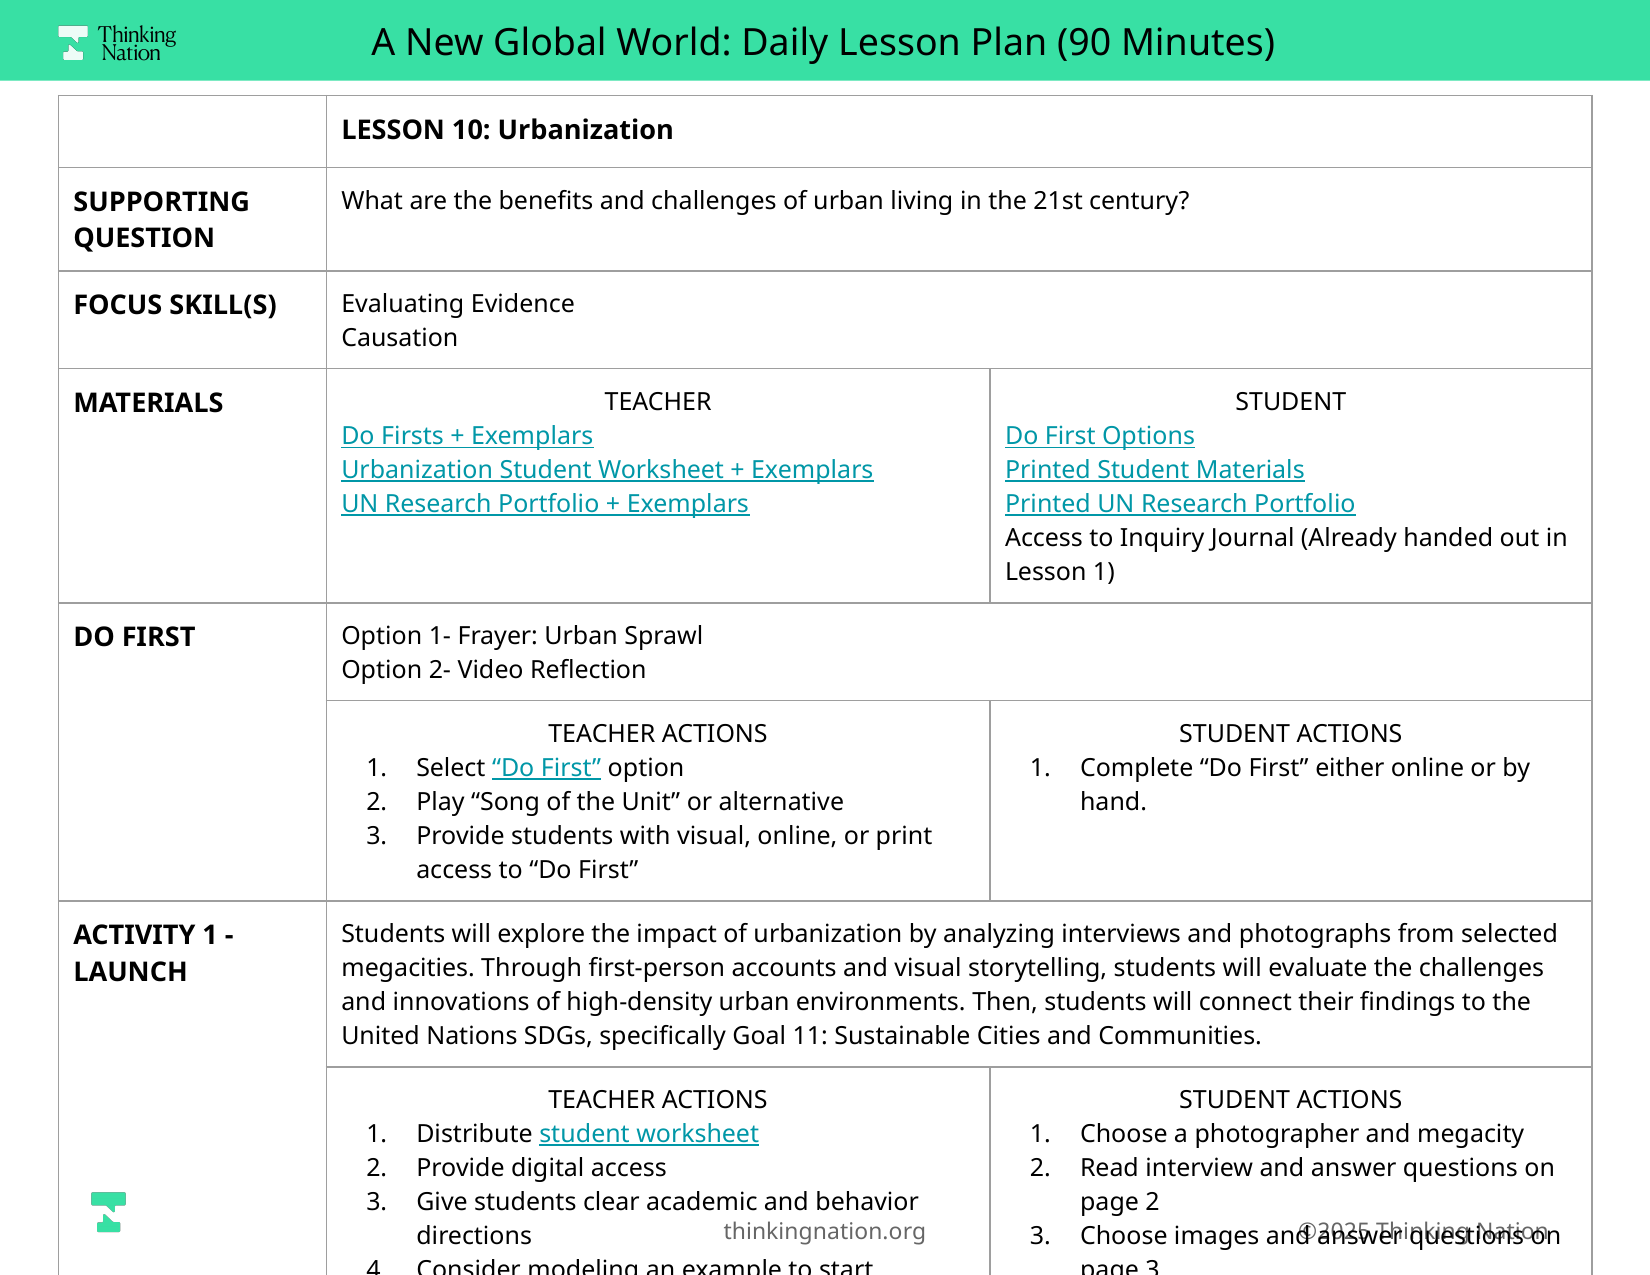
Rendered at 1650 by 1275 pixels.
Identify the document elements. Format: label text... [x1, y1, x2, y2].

table_cell Option 1- Frayer: Urban Sprawl Option 2- Video Reflection [327, 604, 1591, 700]
table_cell What are the benefits and challenges of urban living in the 21st century? [327, 168, 1591, 270]
table_cell SUPPORTING QUESTION [59, 168, 326, 270]
table_cell STUDENT ACTIONS Complete “Do First” either online or by hand. [991, 701, 1591, 900]
table_cell TEACHER Do Firsts + Exemplars Urbanization Student Worksheet + Exemplars UN Research Portfolio + Exemplars [327, 369, 989, 602]
table_cell STUDENT Do First Options Printed Student Materials Printed UN Research Portfolio Access to Inquiry Journal (Already handed out in Lesson 1) [991, 369, 1591, 602]
table_cell TEACHER ACTIONS Select “Do First” option Play “Song of the Unit” or alternative Provide students with visual, online, or print access to “Do First” [327, 701, 989, 900]
picture [80, 1184, 136, 1240]
text_box A New Global World: Daily Lesson Plan (90 Minutes) [0, 0, 1650, 81]
table_cell STUDENT ACTIONS Choose a photographer and megacity Read interview and answer questions on page 2 Choose images and answer questions on page 3 [991, 1068, 1591, 1275]
picture [45, 14, 180, 85]
table_cell ACTIVITY 1 - LAUNCH [59, 902, 326, 1275]
table_header [59, 96, 326, 167]
table_cell FOCUS SKILL(S) [59, 272, 326, 368]
table_cell MATERIALS [59, 369, 326, 602]
table_header LESSON 10: Urbanization [327, 96, 1591, 167]
table_cell TEACHER ACTIONS Distribute student worksheet Provide digital access Give students clear academic and behavior directions Consider modeling an example to start [327, 1068, 989, 1275]
table_cell DO FIRST [59, 604, 326, 900]
table_cell Evaluating Evidence Causation [327, 272, 1591, 368]
table_cell Students will explore the impact of urbanization by analyzing interviews and photographs from selected megacities. Through first-person accounts and visual storytelling, students will evaluate the challenges and innovations of high-density urban environments. Then, students will connect their findings to the United Nations SDGs, specifically Goal 11: Sustainable Cities and Communities. [327, 902, 1591, 1066]
